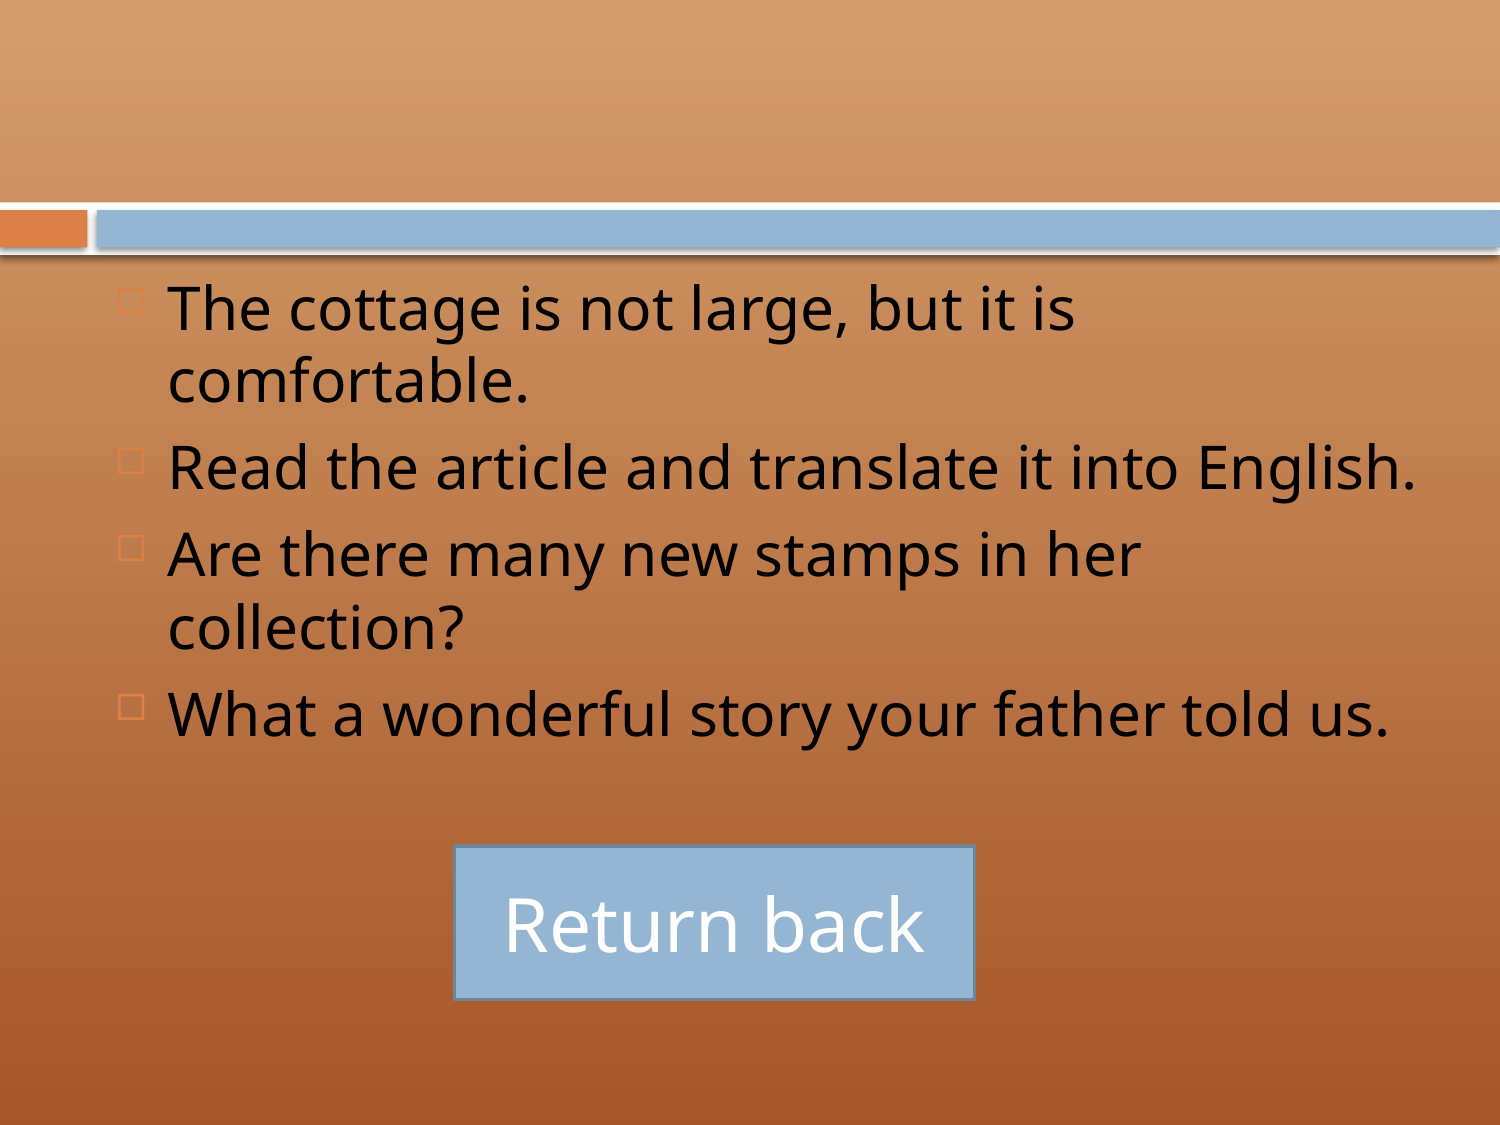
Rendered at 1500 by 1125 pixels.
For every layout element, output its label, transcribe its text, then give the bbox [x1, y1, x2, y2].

list The cottage is not large, but it is comfortable. Read the article and translate it into English. Are there many new stamps in her collection? What a wonderful story your father told us. [100, 262, 1438, 1000]
text_box Return back [453, 844, 976, 1001]
